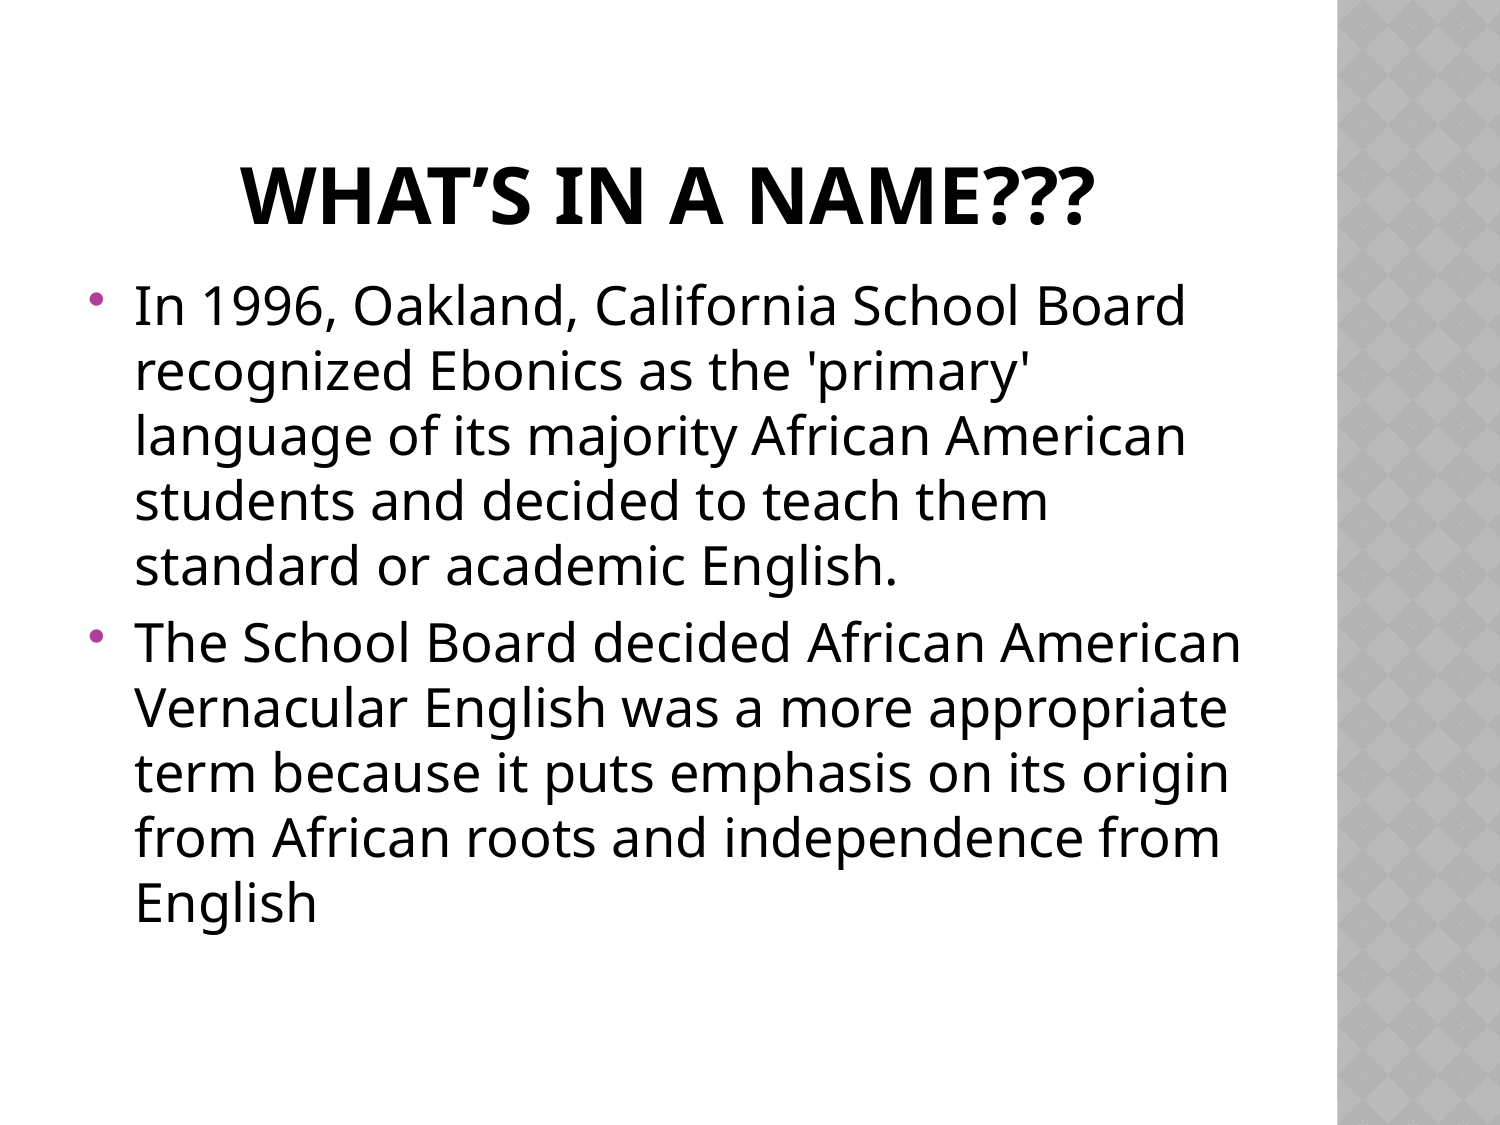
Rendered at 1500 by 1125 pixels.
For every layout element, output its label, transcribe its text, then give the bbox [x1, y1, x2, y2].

title What’s in a name??? [75, 52, 1263, 240]
list In 1996, Oakland, California School Board recognized Ebonics as the 'primary' language of its majority African American students and decided to teach them standard or academic English. The School Board decided African American Vernacular English was a more appropriate term because it puts emphasis on its origin from African roots and independence from English [75, 264, 1263, 1059]
